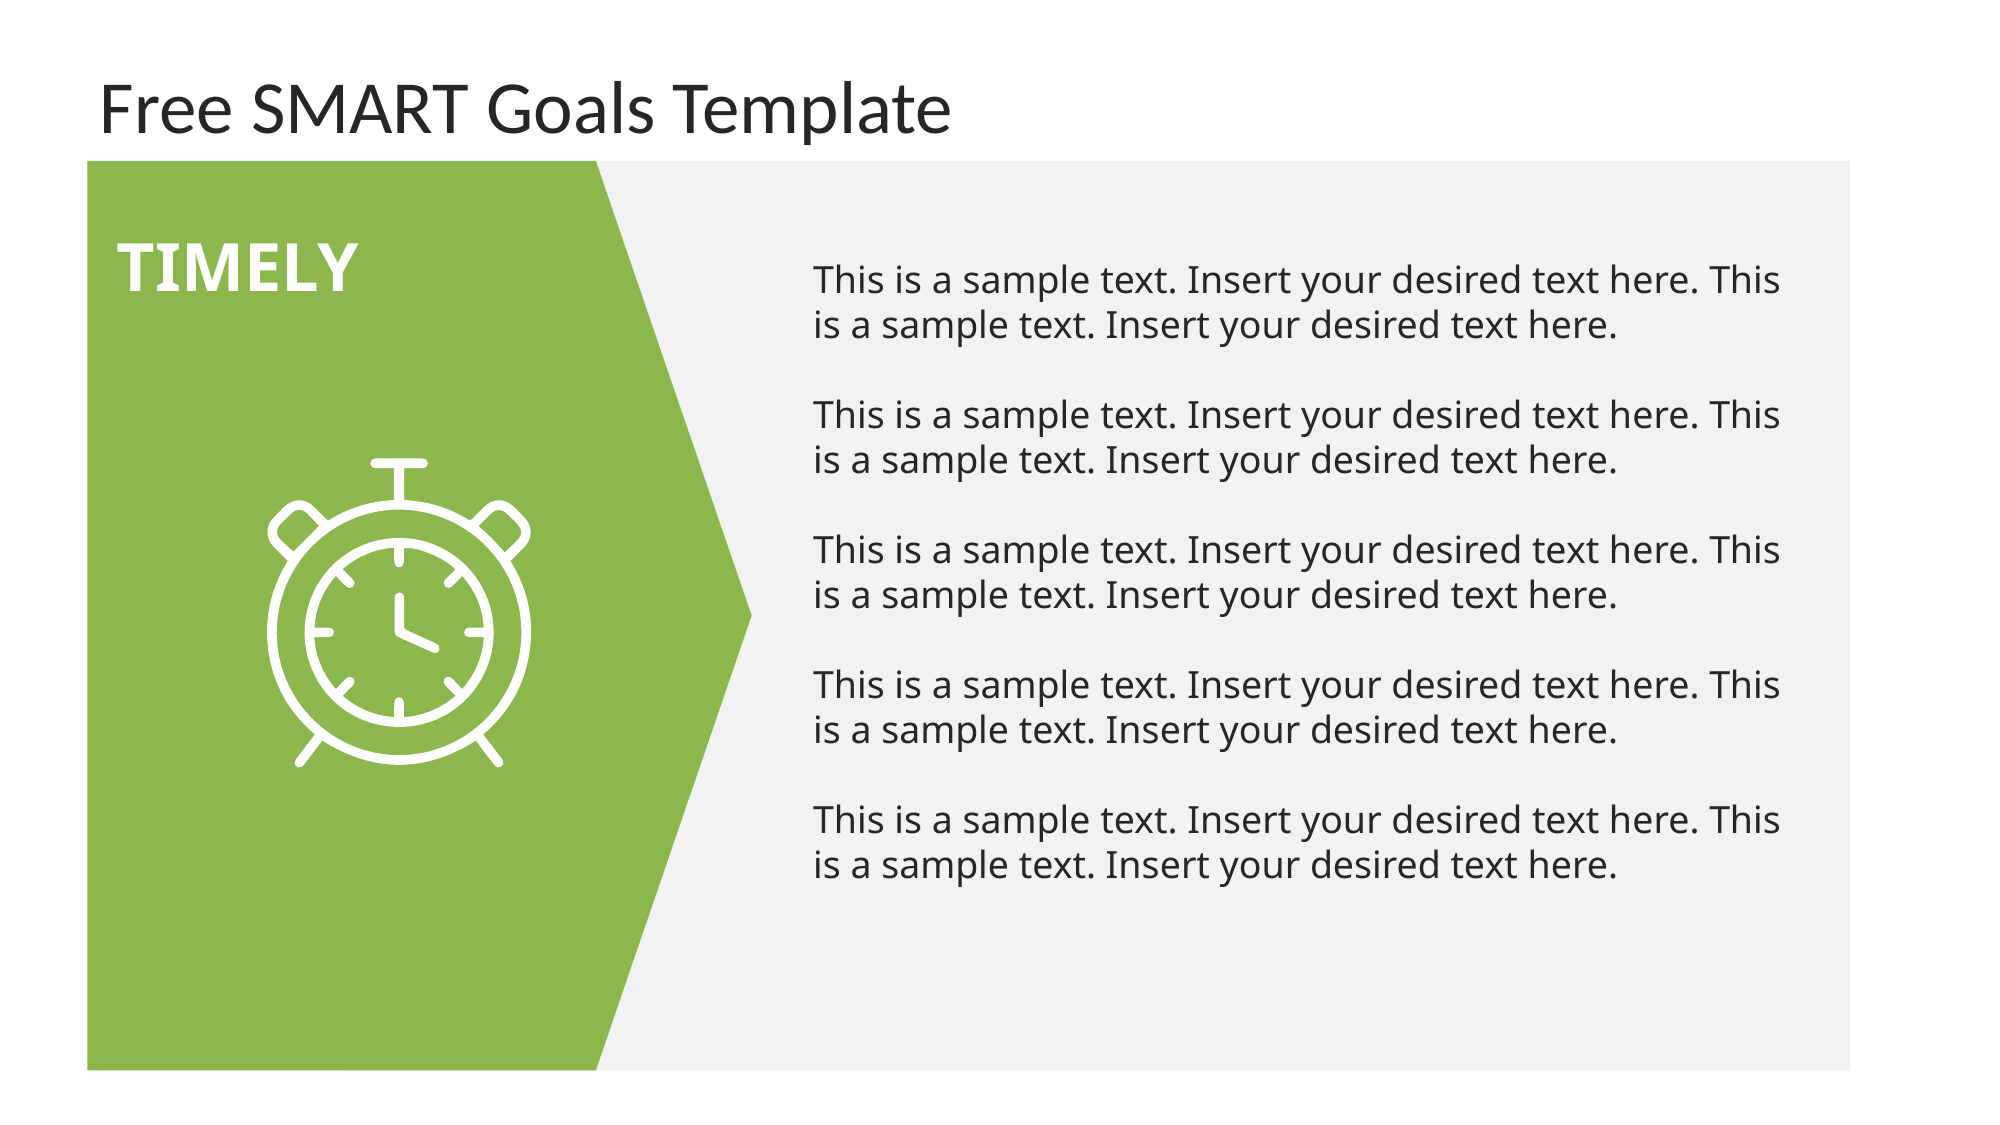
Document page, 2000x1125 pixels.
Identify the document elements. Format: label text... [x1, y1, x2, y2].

text_box [85, 158, 754, 1073]
text_box This is a sample text. Insert your desired text here. This is a sample text. Insert your desired text here. This is a sample text. Insert your desired text here. This is a sample text. Insert your desired text here. This is a sample text. Insert your desired text here. This is a sample text. Insert your desired text here. This is a sample text. Insert your desired text here. This is a sample text. Insert your desired text here. This is a sample text. Insert your desired text here. This is a sample text. Insert your desired text here. [813, 217, 1792, 1014]
title Free SMART Goals Template [99, 45, 1900, 162]
text_box [598, 162, 1852, 1072]
text_box TIMELY [116, 222, 723, 308]
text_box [263, 458, 535, 774]
